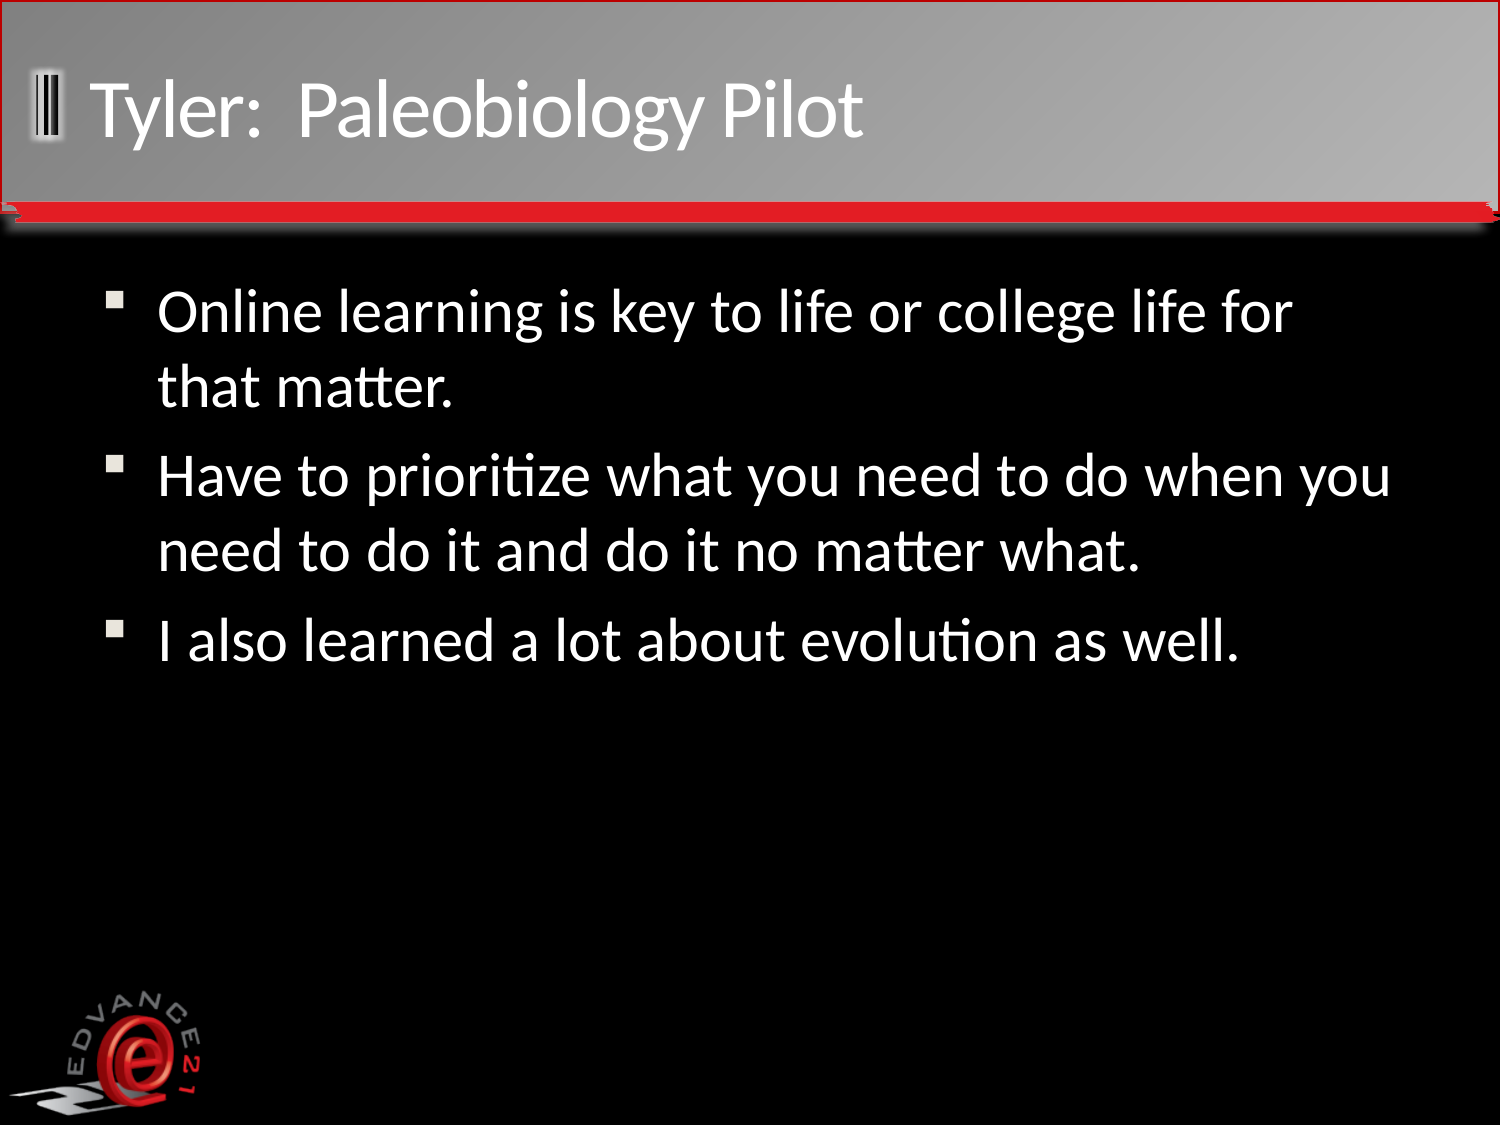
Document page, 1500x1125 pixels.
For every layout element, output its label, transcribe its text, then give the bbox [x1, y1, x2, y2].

picture [0, 983, 225, 1125]
title Tyler: Paleobiology Pilot [75, 46, 1425, 188]
picture [0, 199, 1500, 225]
list Online learning is key to life or college life for that matter. Have to prioritize what you need to do when you need to do it and do it no matter what. I also learned a lot about evolution as well. [75, 262, 1425, 1043]
